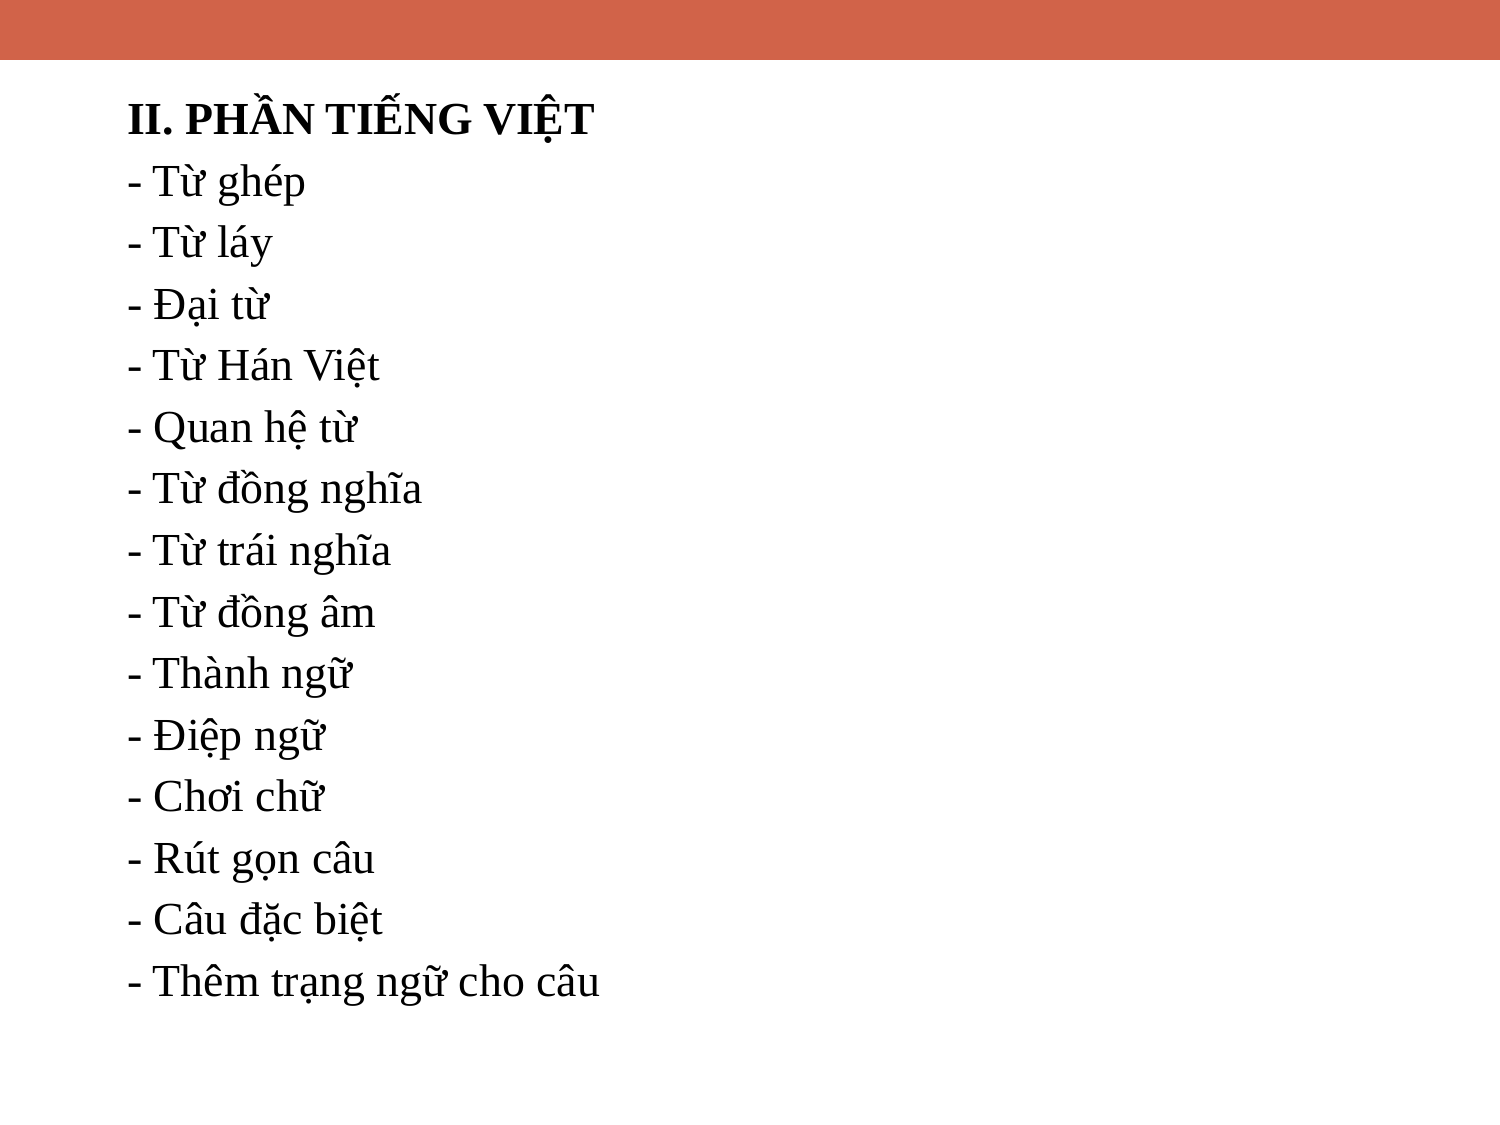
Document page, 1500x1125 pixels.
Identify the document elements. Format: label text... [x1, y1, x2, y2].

text_box II. PHẦN TIẾNG VIỆT - Từ ghép - Từ láy - Đại từ - Từ Hán Việt - Quan hệ từ - Từ đồng nghĩa - Từ trái nghĩa - Từ đồng âm - Thành ngữ - Điệp ngữ - Chơi chữ - Rút gọn câu - Câu đặc biệt - Thêm trạng ngữ cho câu [112, 74, 1375, 1013]
